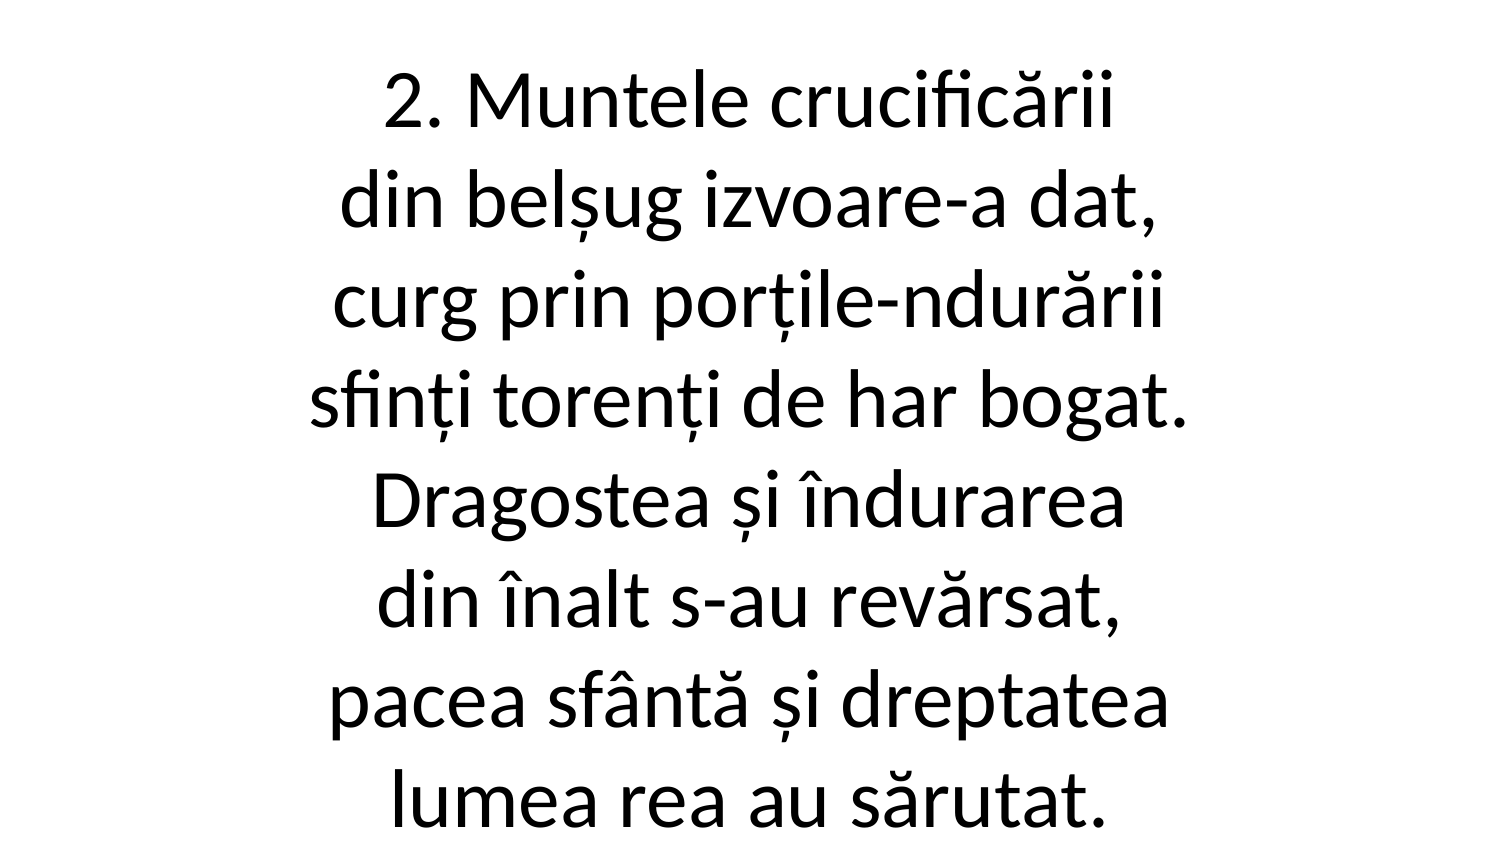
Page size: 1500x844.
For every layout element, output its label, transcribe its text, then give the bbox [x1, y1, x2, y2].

text_box 2. Muntele crucificării din belșug izvoare-a dat, curg prin porțile-ndurării sfinți torenți de har bogat. Dragostea și îndurarea din înalt s-au revărsat, pacea sfântă și dreptatea lumea rea au sărutat. [293, 0, 1207, 844]
